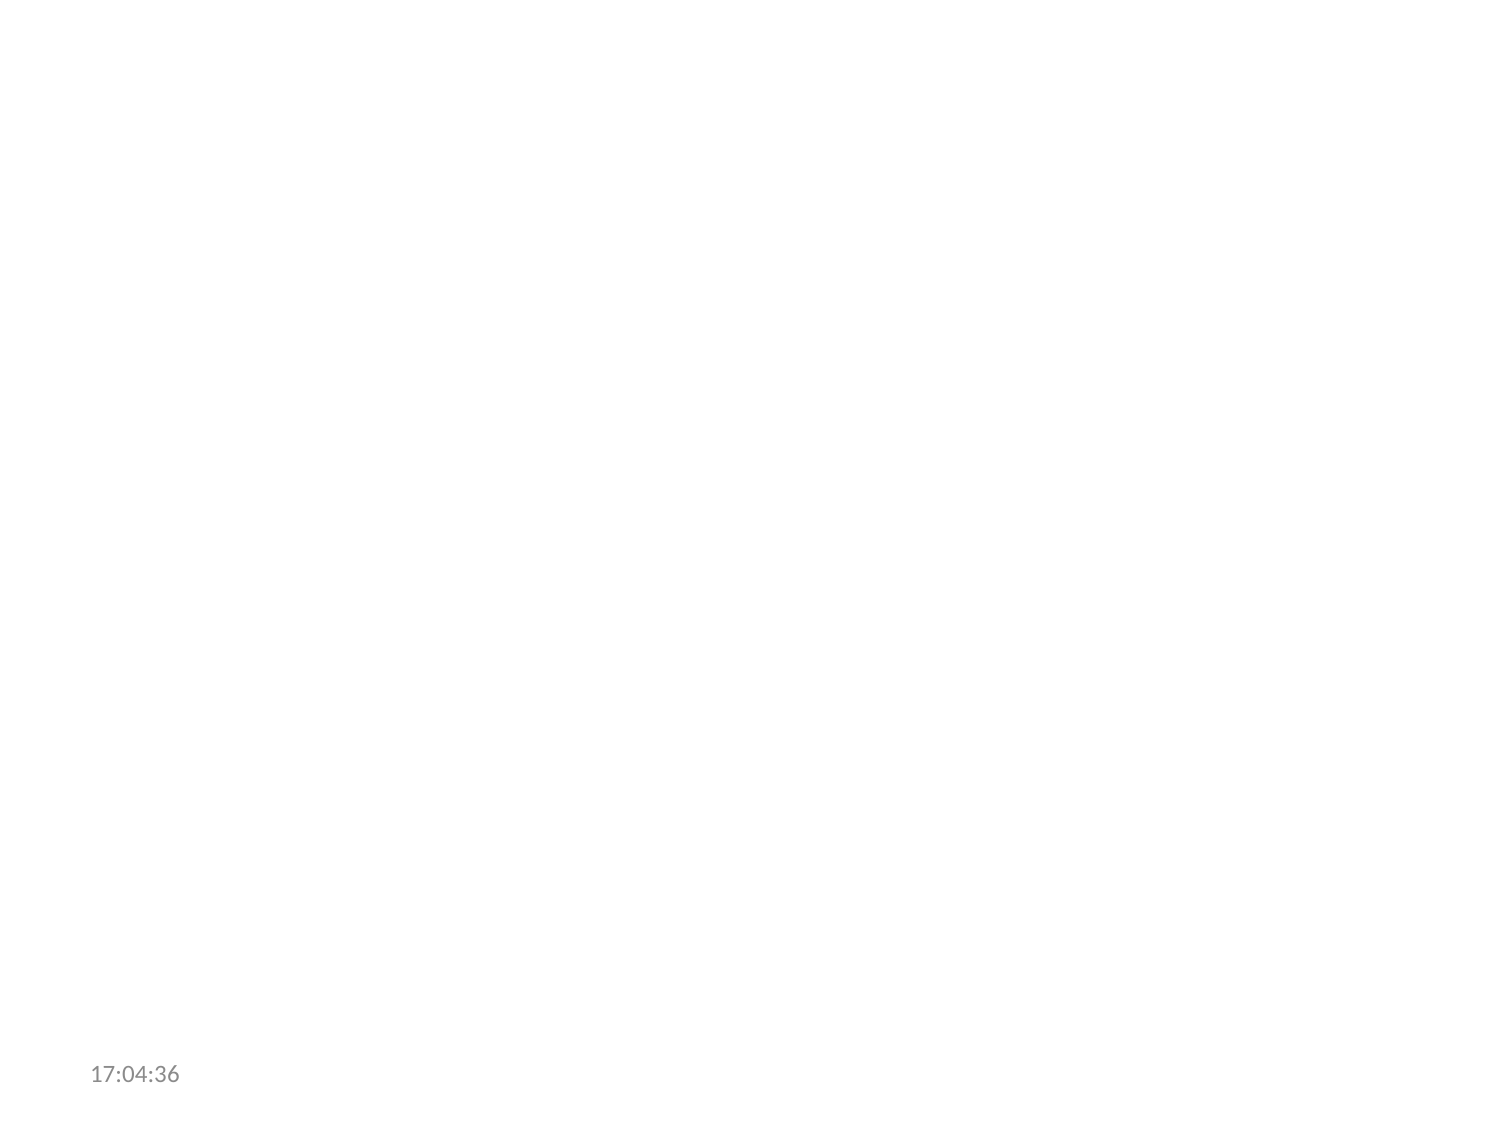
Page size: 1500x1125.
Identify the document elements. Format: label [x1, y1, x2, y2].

slide_number [75, 1042, 425, 1103]
